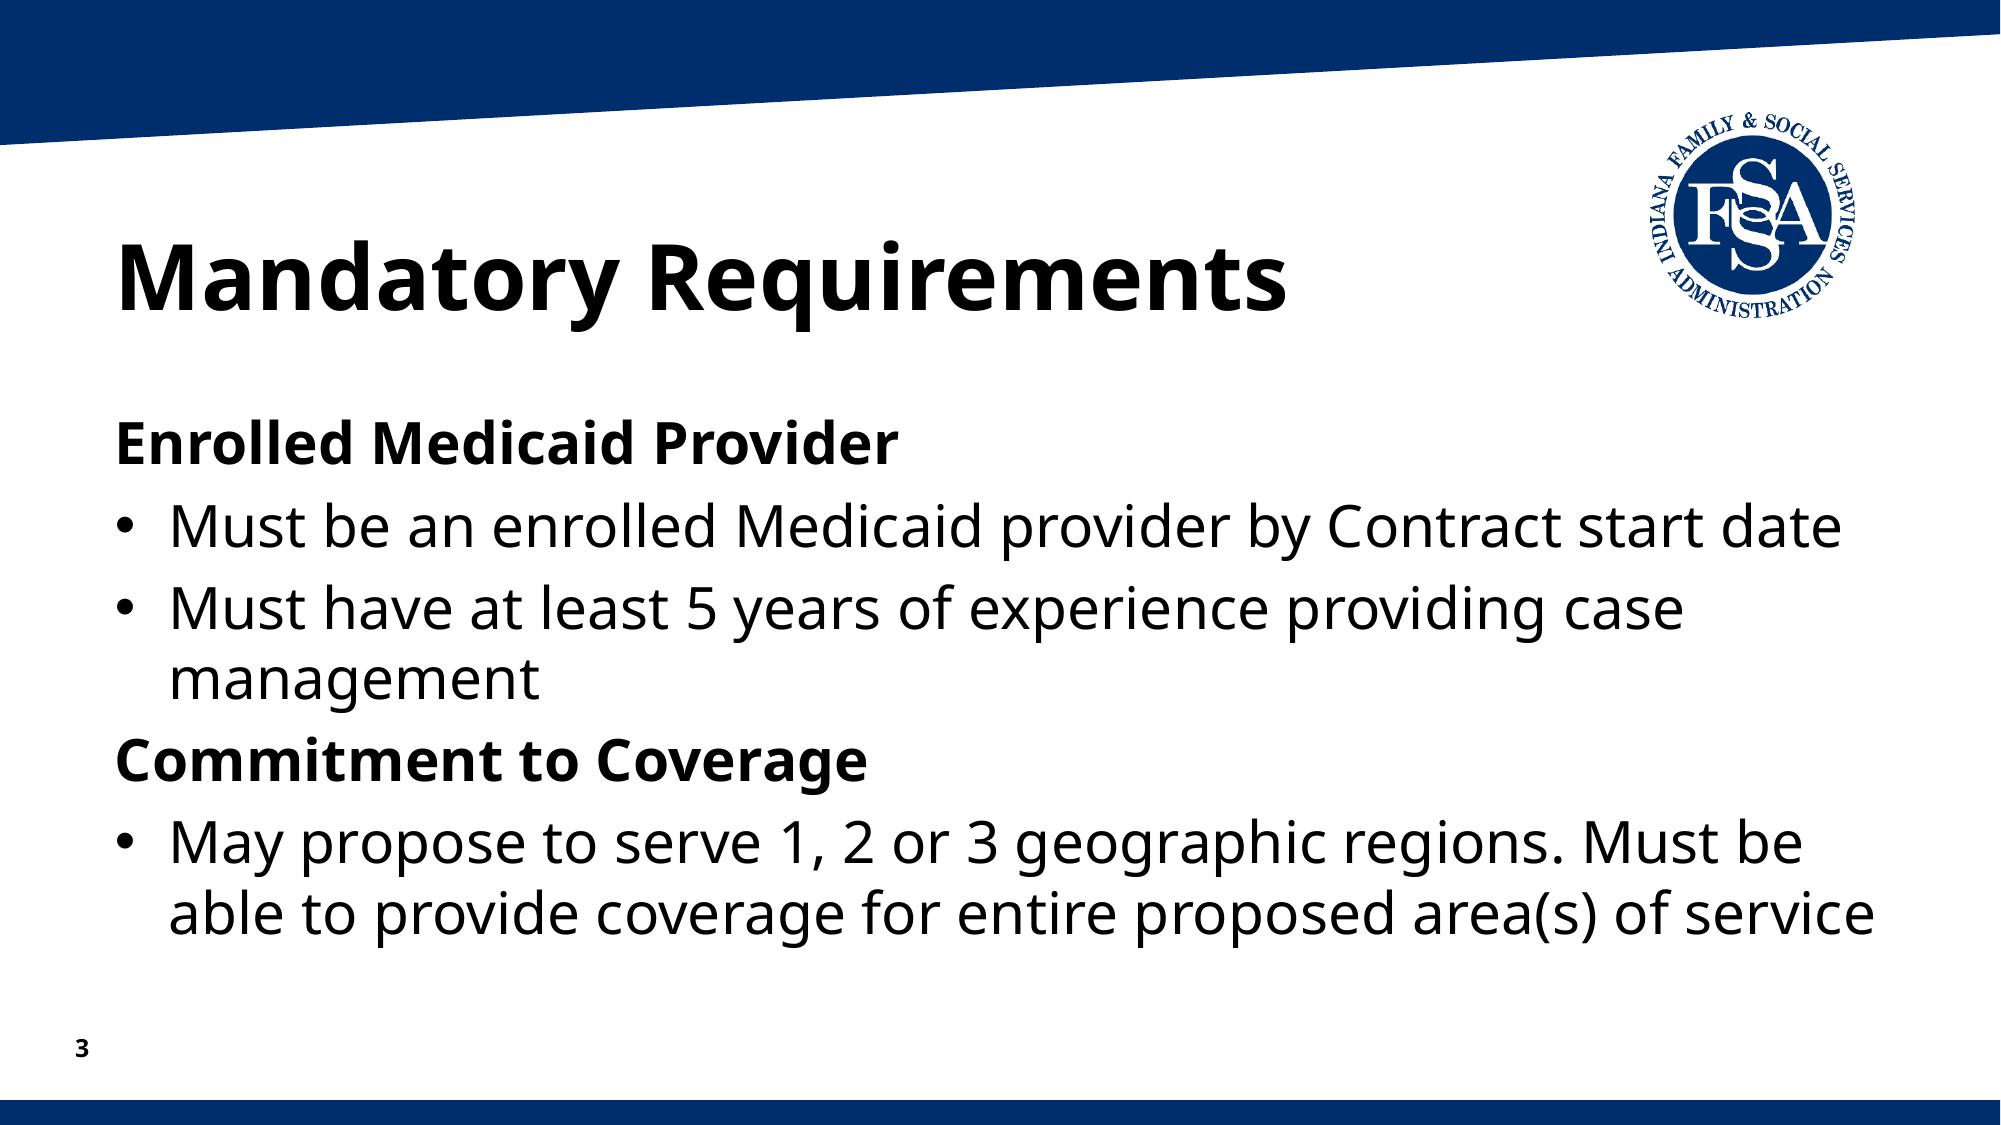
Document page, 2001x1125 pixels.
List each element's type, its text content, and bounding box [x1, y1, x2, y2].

list Enrolled Medicaid Provider Must be an enrolled Medicaid provider by Contract start date Must have at least 5 years of experience providing case management Commitment to Coverage May propose to serve 1, 2 or 3 geographic regions. Must be able to provide coverage for entire proposed area(s) of service [99, 398, 1900, 1018]
picture [1650, 112, 1855, 318]
title Mandatory Requirements [99, 180, 1467, 368]
slide_number 3 [60, 1020, 510, 1080]
